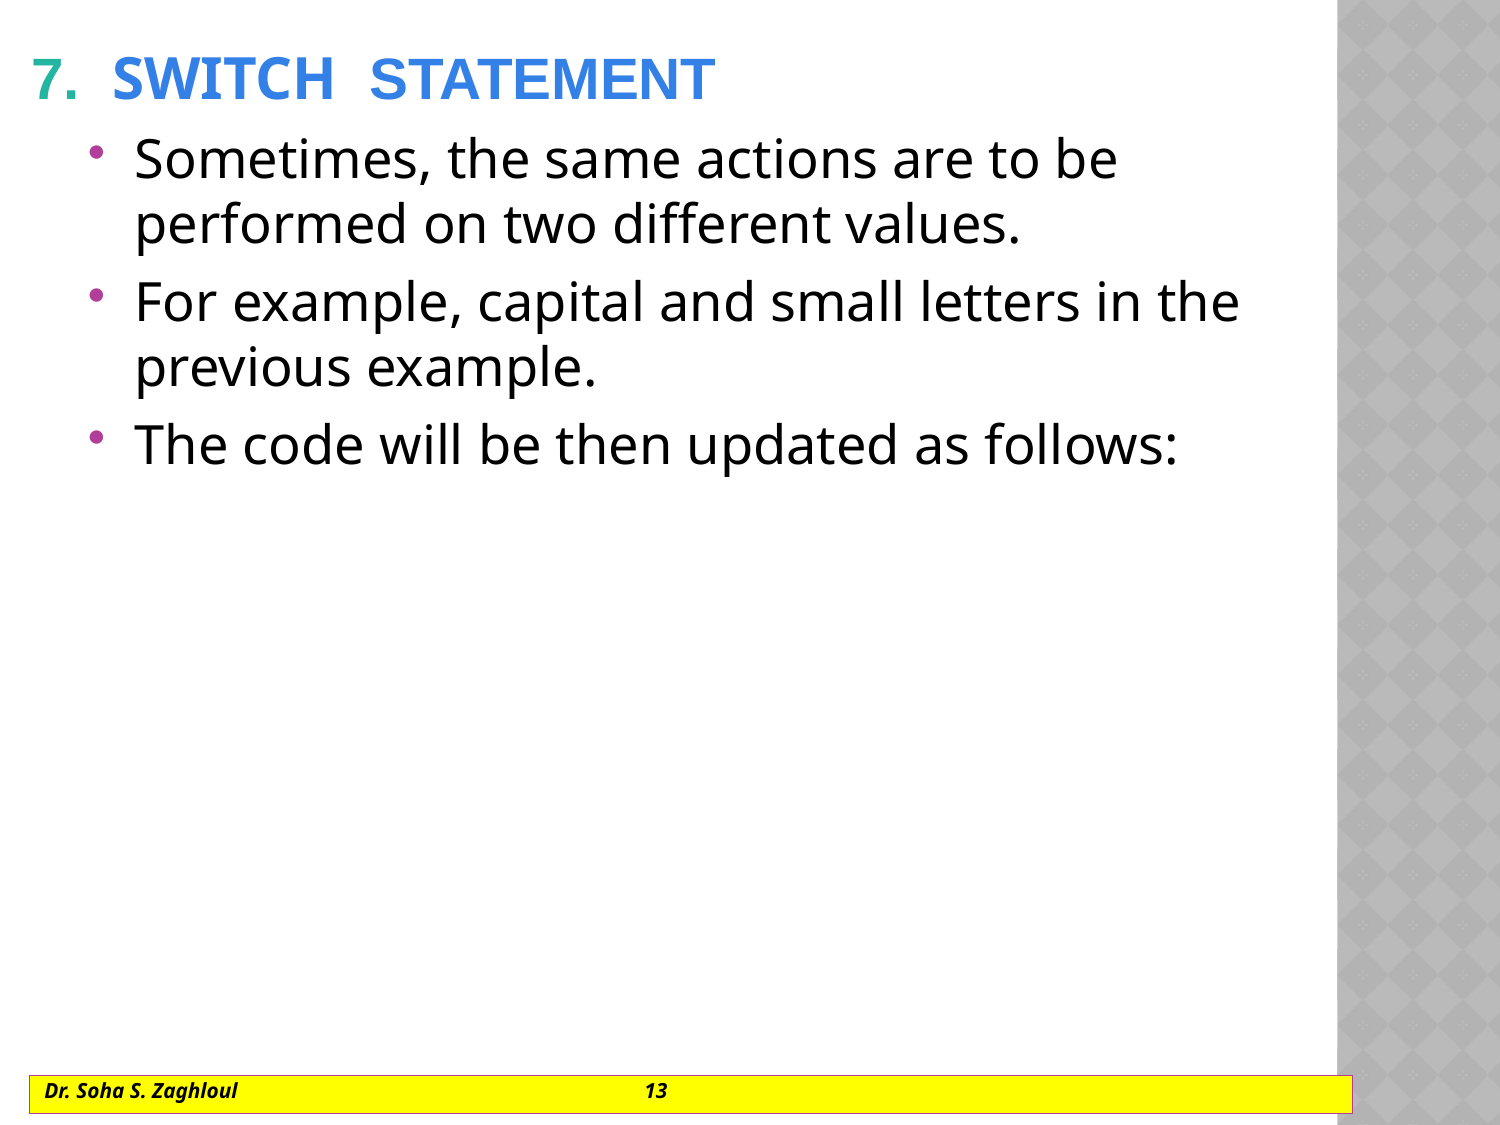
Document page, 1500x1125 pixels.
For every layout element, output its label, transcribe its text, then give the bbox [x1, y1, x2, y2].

text_box Dr. Soha S. Zaghloul 13 [29, 1075, 1353, 1114]
list Sometimes, the same actions are to be performed on two different values. For example, capital and small letters in the previous example. The code will be then updated as follows: [75, 117, 1348, 1059]
table_cell 4 [1337, 0, 1500, 1125]
text_box 7. switch Statement [23, 35, 1414, 111]
